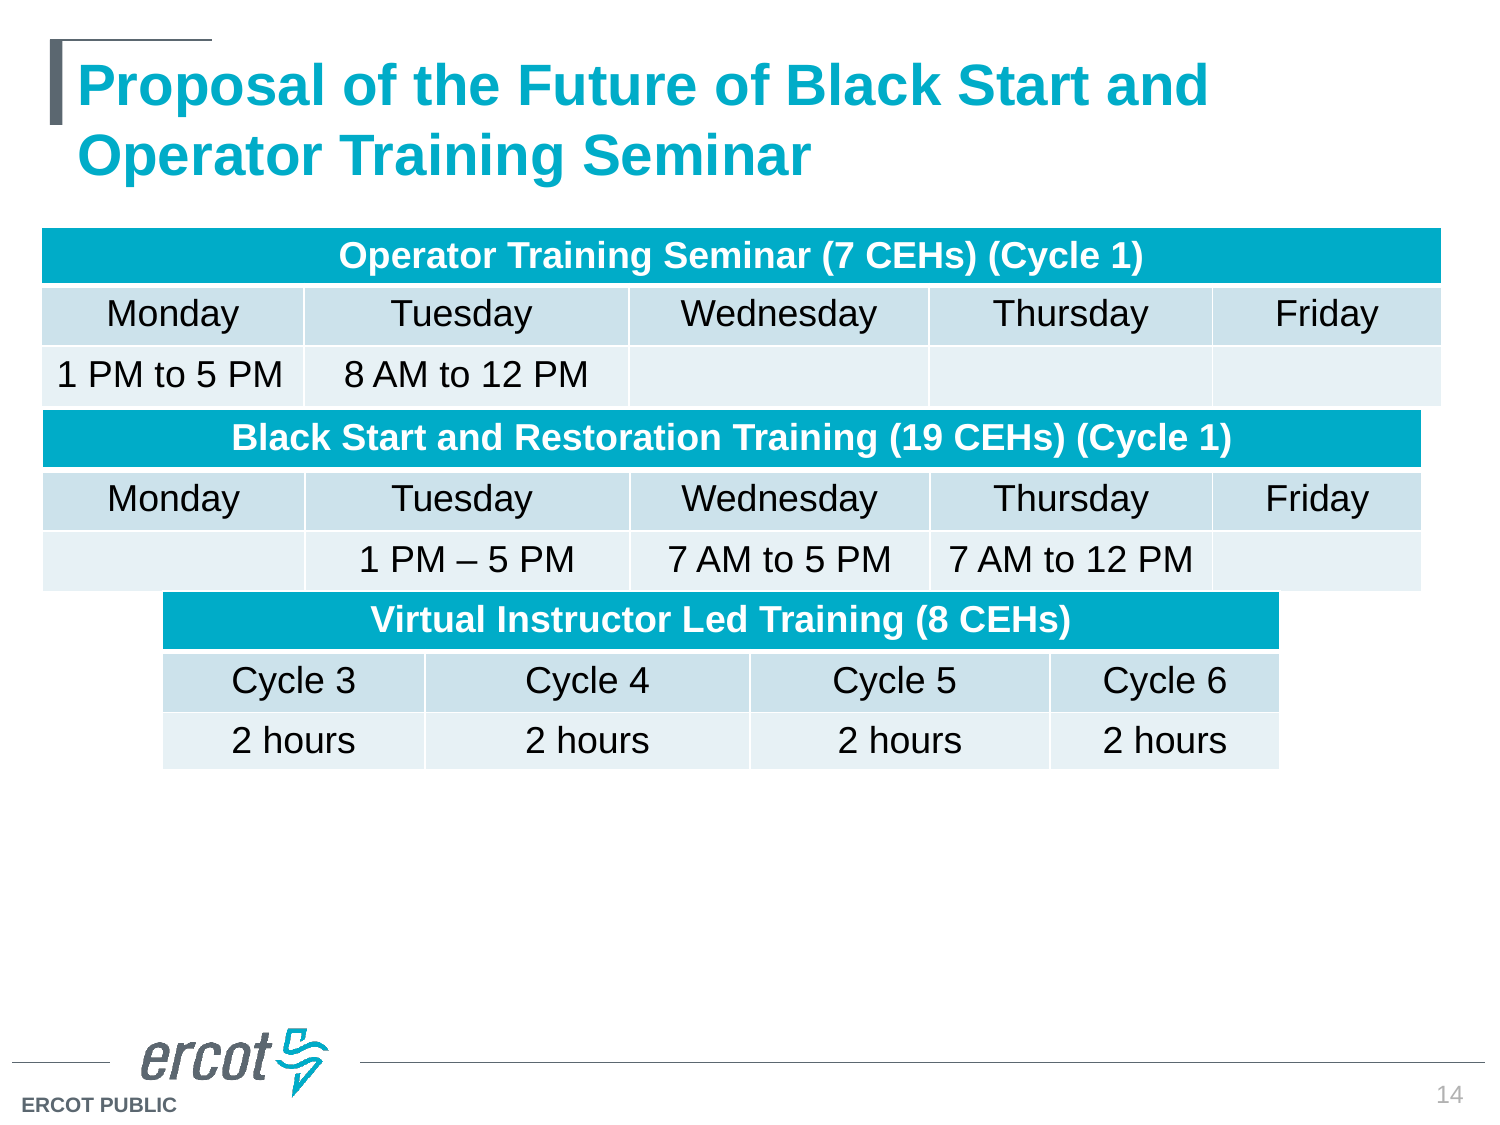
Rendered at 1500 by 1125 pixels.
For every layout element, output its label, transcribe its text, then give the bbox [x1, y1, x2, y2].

table_cell 8 AM to 12 PM [305, 347, 628, 406]
table_cell Tuesday [306, 473, 629, 530]
table_cell Thursday [931, 473, 1212, 530]
table_cell [1213, 347, 1441, 406]
table_header Black Start and Restoration Training (19 CEHs) (Cycle 1) [43, 410, 1421, 467]
table_cell Tuesday [305, 288, 628, 345]
table_cell 2 hours [426, 713, 749, 769]
title Proposal of the Future of Black Start and Operator Training Seminar [62, 39, 1450, 228]
table_cell 7 AM to 5 PM [631, 532, 929, 590]
table_cell Friday [1213, 288, 1441, 345]
table_cell Wednesday [631, 473, 929, 530]
picture [137, 1024, 332, 1100]
table_cell [43, 532, 304, 591]
table_cell Cycle 5 [751, 654, 1049, 712]
table_cell Cycle 6 [1051, 654, 1279, 712]
table_cell 1 PM to 5 PM [42, 347, 303, 406]
table_cell 7 AM to 12 PM [931, 532, 1212, 590]
table_cell Wednesday [630, 288, 928, 345]
table_header Operator Training Seminar (7 CEHs) (Cycle 1) [42, 228, 1441, 283]
table_cell [930, 347, 1212, 406]
table_cell Cycle 3 [163, 654, 424, 712]
table_cell 1 PM – 5 PM [306, 532, 629, 590]
table_cell [1213, 532, 1421, 591]
table_cell 2 hours [1051, 713, 1279, 769]
slide_number 14 [1412, 1076, 1488, 1112]
table_header Virtual Instructor Led Training (8 CEHs) [163, 592, 1279, 649]
table_cell Monday [42, 288, 303, 345]
table_cell Thursday [930, 288, 1212, 345]
table_cell 2 hours [163, 713, 424, 769]
table_cell [630, 347, 928, 406]
table_cell Monday [43, 473, 304, 530]
table_cell Friday [1213, 473, 1421, 530]
table_cell 2 hours [751, 713, 1049, 769]
table_cell Cycle 4 [426, 654, 749, 712]
